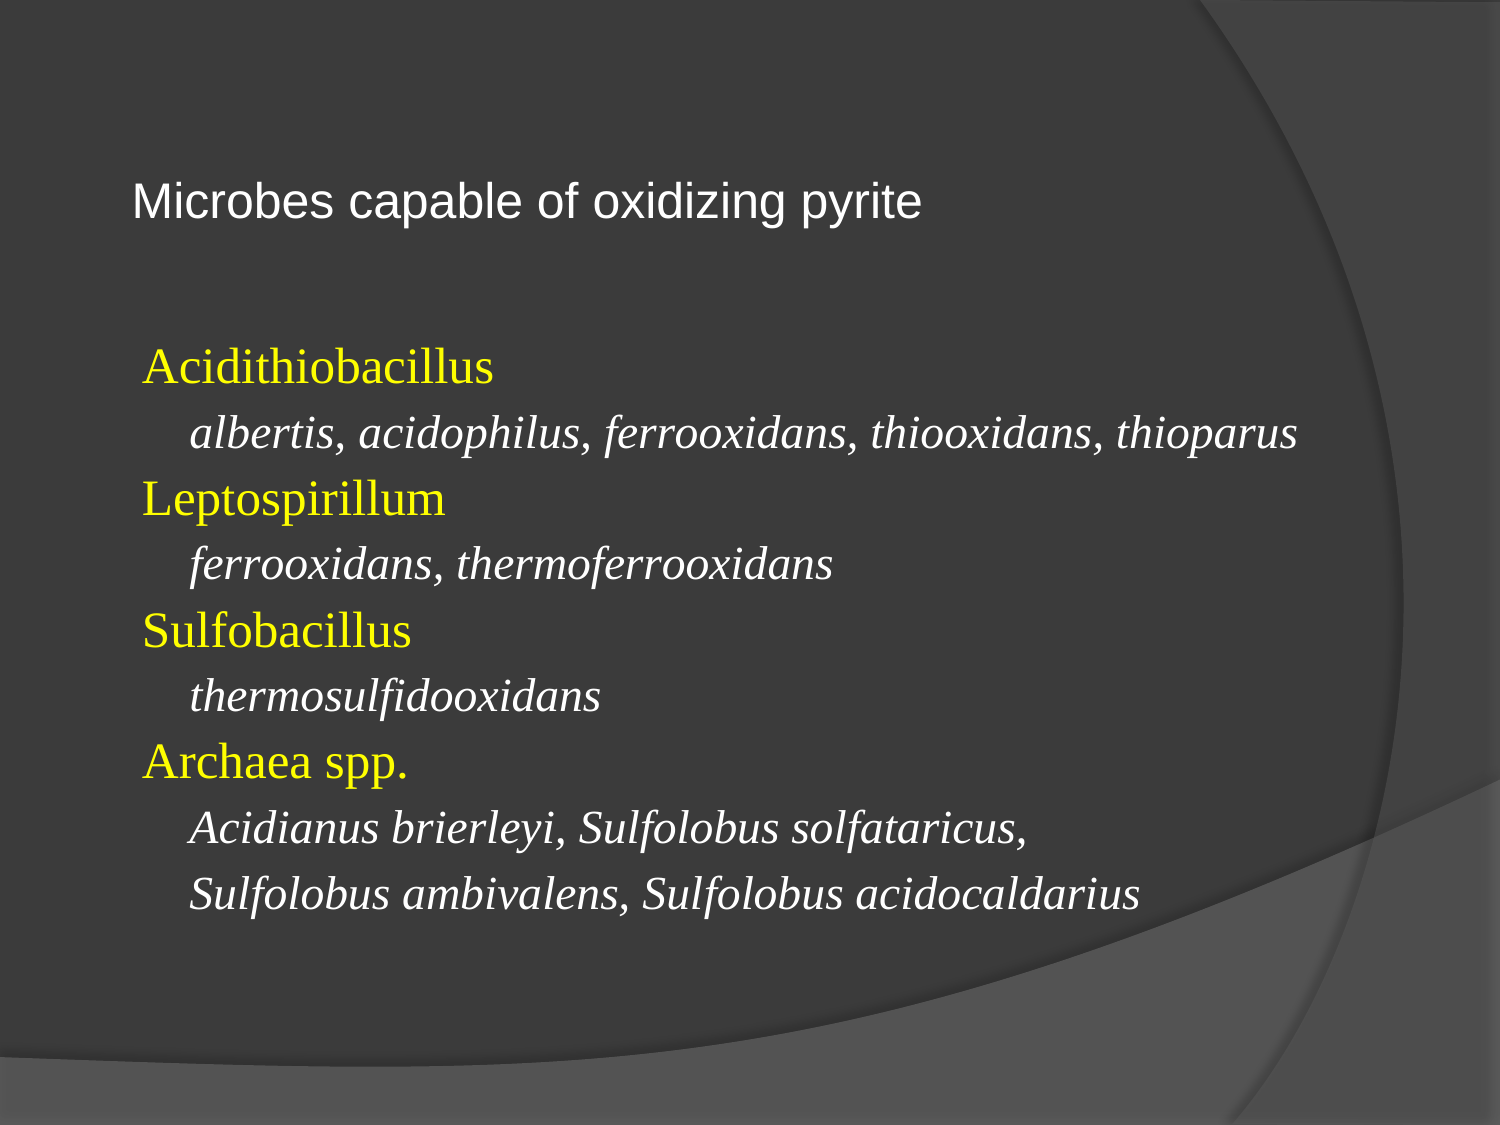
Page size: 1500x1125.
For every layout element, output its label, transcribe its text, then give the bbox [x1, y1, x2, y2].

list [141, 331, 1367, 933]
text_box Microbes capable of oxidizing pyrite [116, 160, 939, 236]
